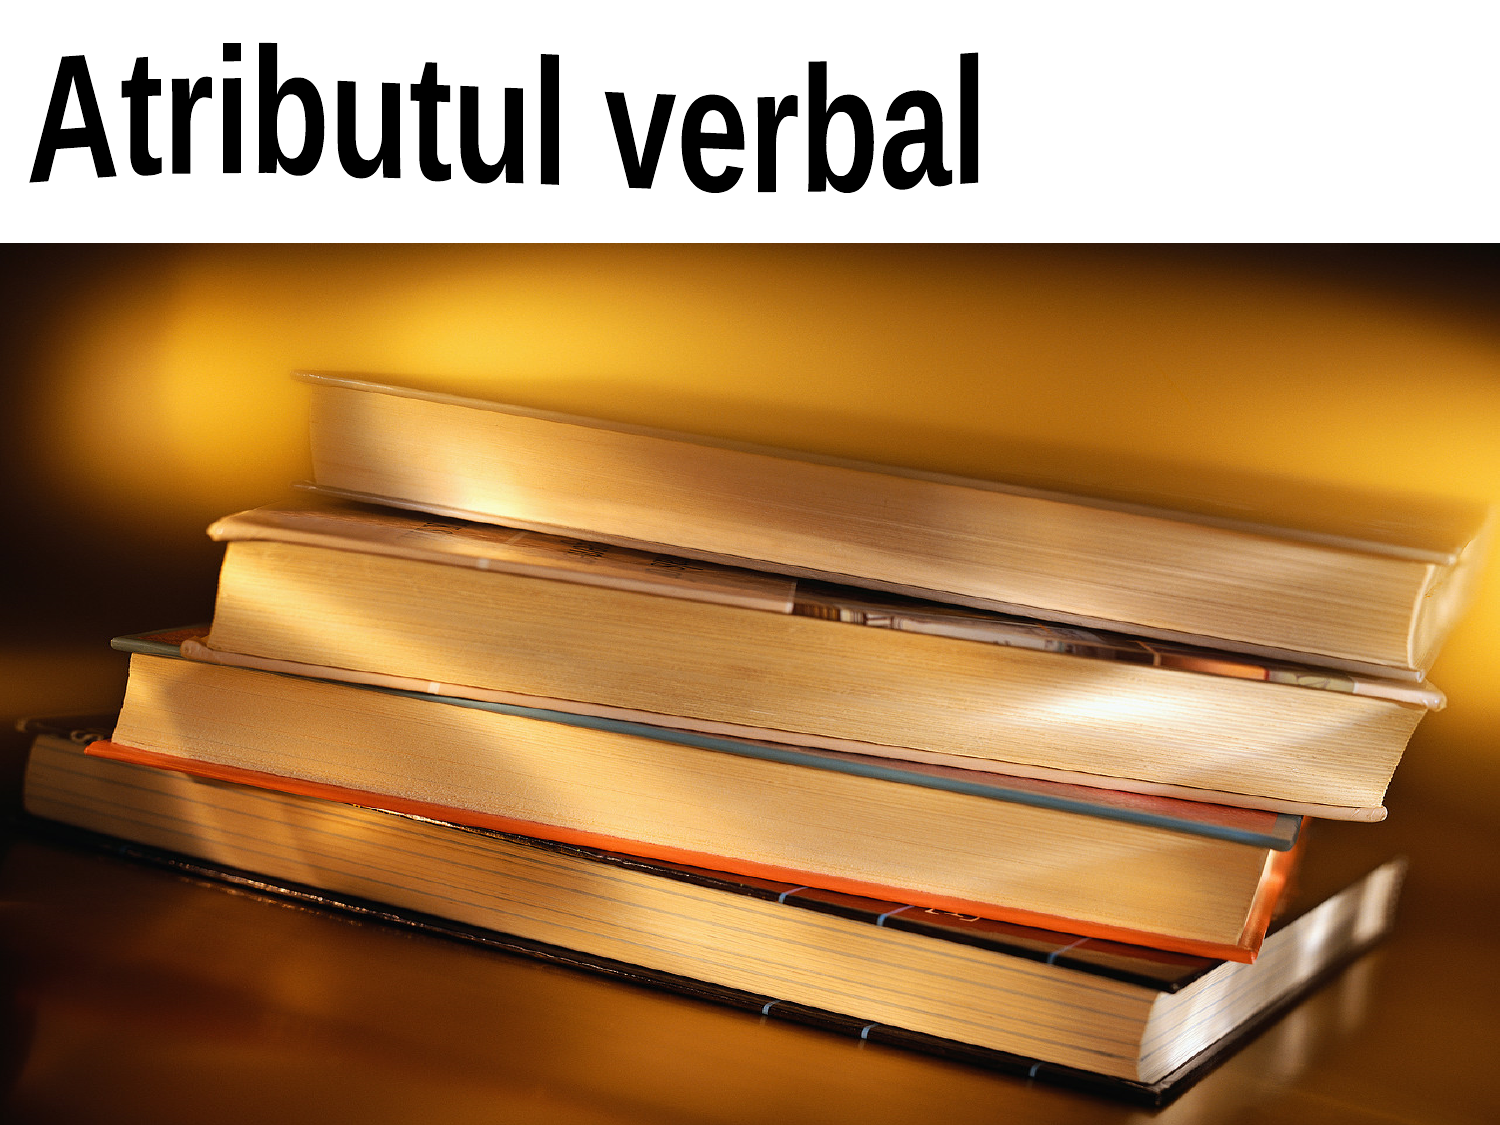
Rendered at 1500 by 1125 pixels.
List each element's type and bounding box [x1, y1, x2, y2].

picture [0, 243, 1500, 1125]
